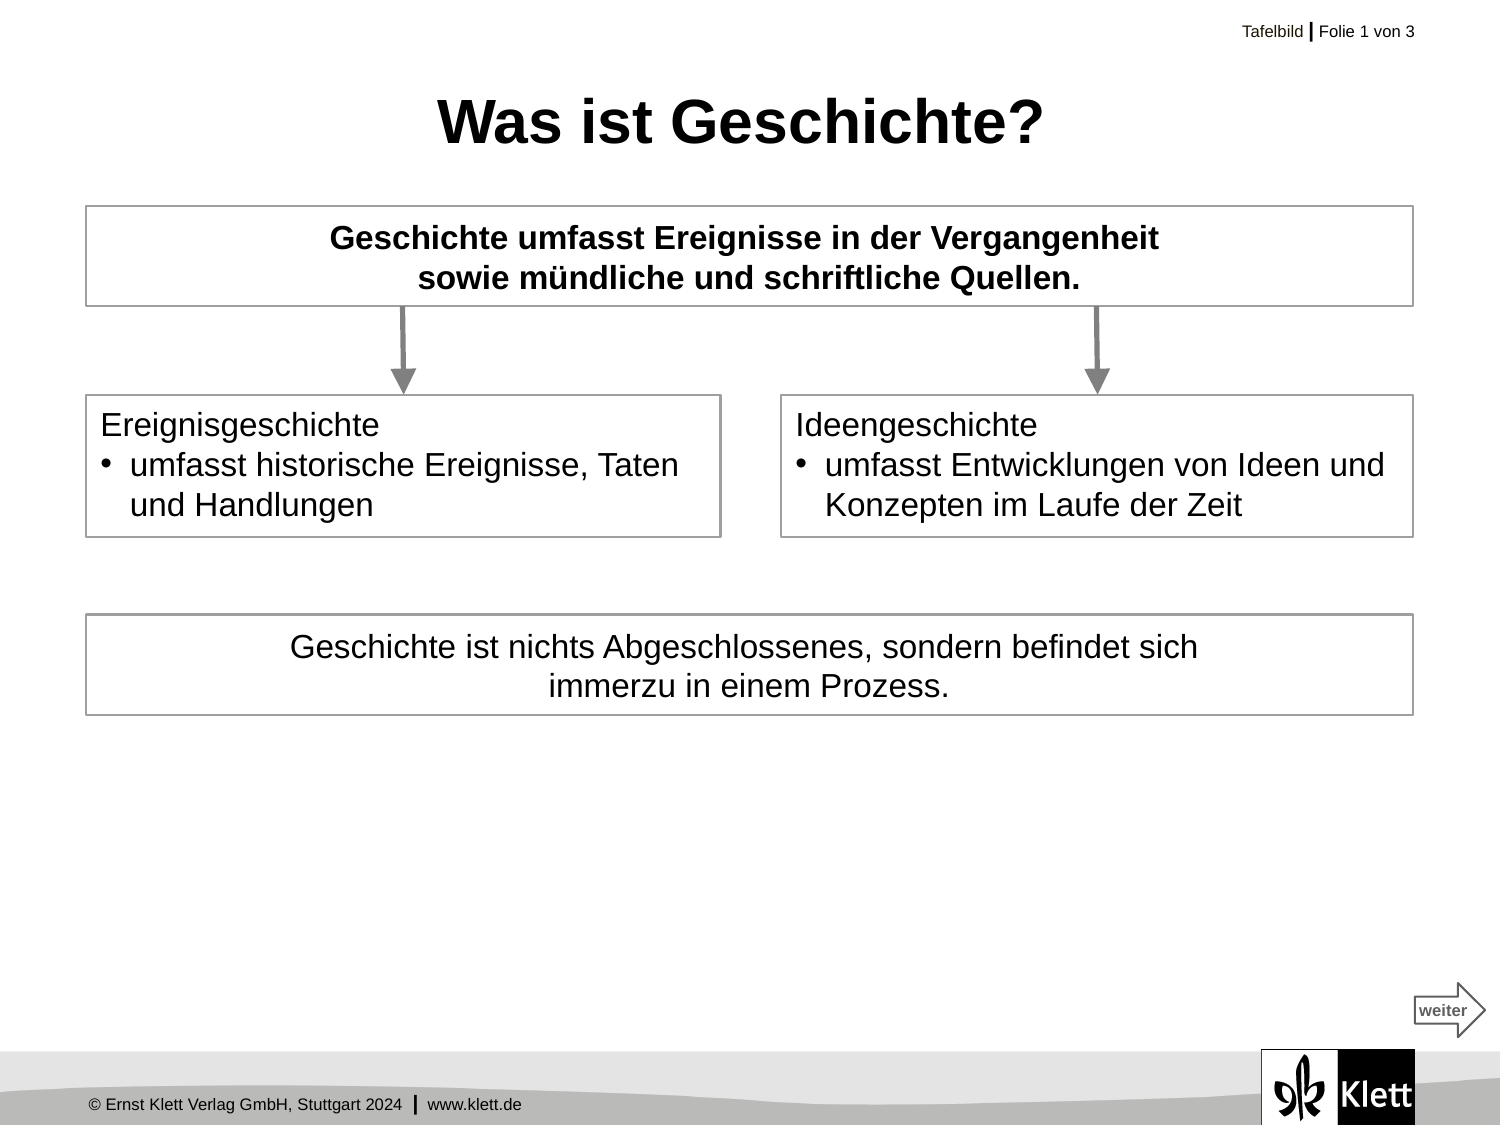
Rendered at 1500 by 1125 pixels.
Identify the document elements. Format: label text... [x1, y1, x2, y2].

text_box Ideengeschichte umfasst Entwicklungen von Ideen und Konzepten im Laufe der Zeit [780, 395, 1414, 538]
title Was ist Geschichte? [85, 90, 1415, 179]
text_box weiter [1412, 981, 1488, 1040]
picture [0, 1039, 1500, 1125]
text_box Geschichte umfasst Ereignisse in der Vergangenheit sowie mündliche und schriftliche Quellen. [85, 205, 1414, 306]
text_box Geschichte ist nichts Abgeschlossenes, sondern befindet sich immerzu in einem Prozess. [85, 614, 1414, 715]
text_box Ereignisgeschichte umfasst historische Ereignisse, Taten und Handlungen [85, 395, 721, 538]
text_box [0, 58, 1500, 1039]
